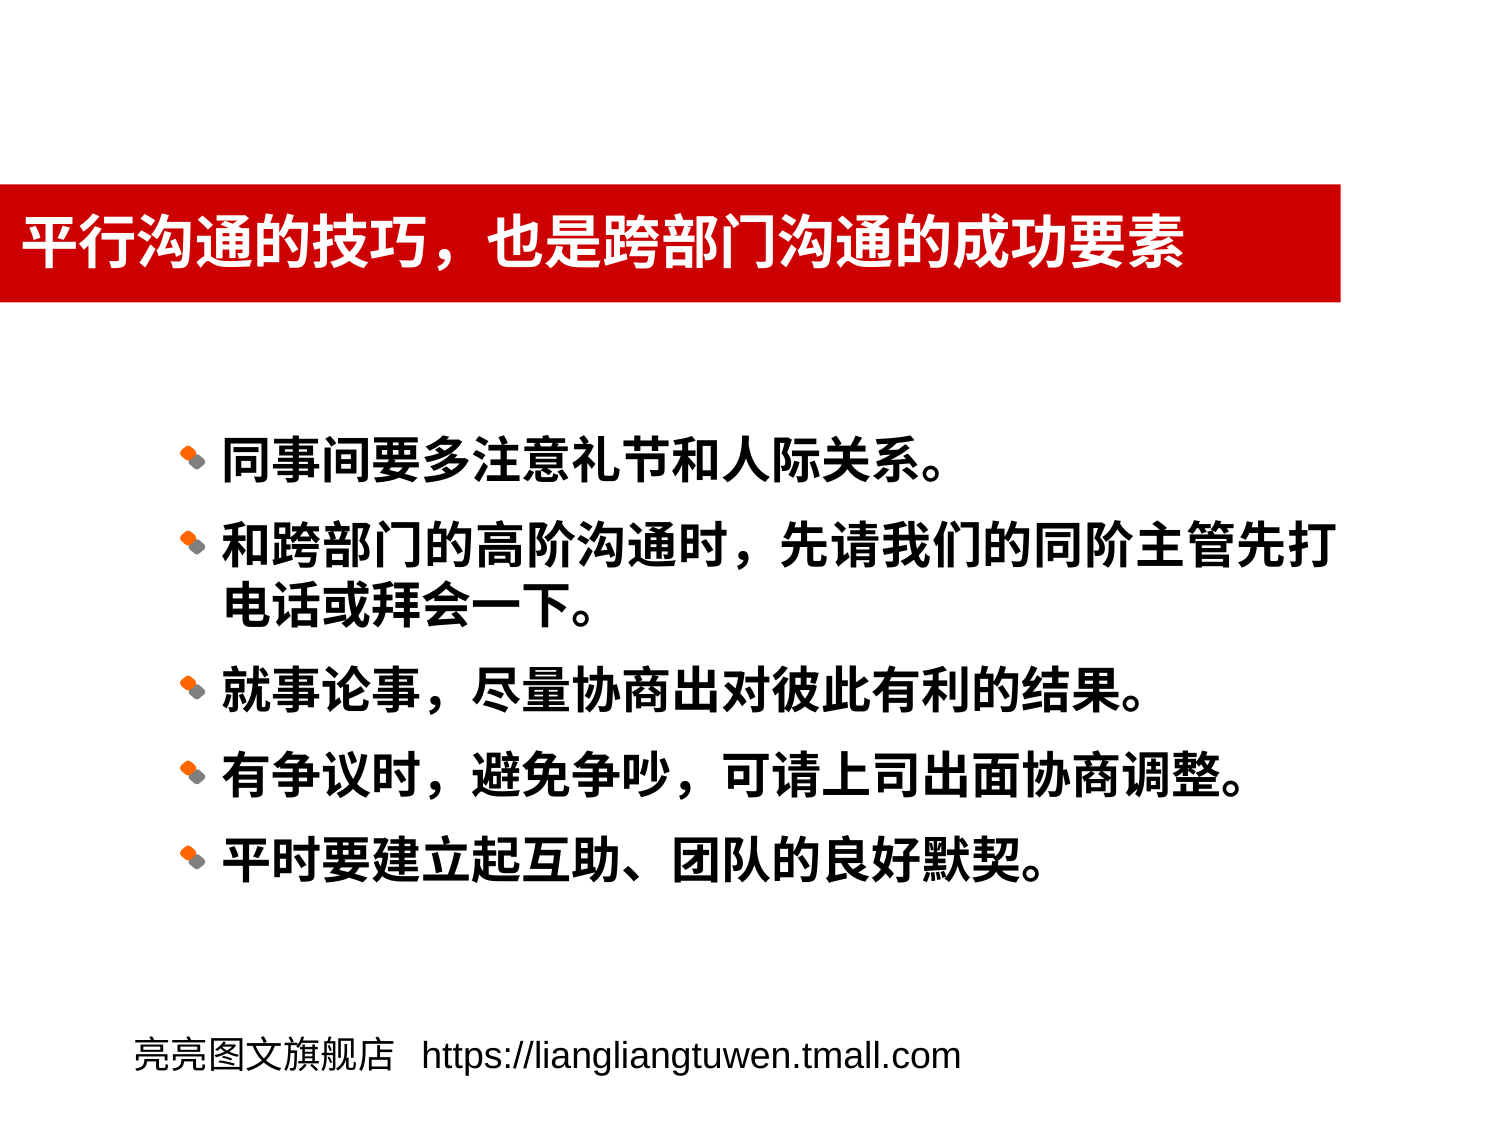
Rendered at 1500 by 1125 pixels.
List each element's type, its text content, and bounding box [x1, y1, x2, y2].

text_box [1329, 184, 1341, 303]
text_box 同事间要多注意礼节和人际关系。 和跨部门的高阶沟通时，先请我们的同阶主管先打电话或拜会一下。 就事论事，尽量协商出对彼此有利的结果。 有争议时，避免争吵，可请上司出面协商调整。 平时要建立起互助、团队的良好默契。 [159, 420, 1353, 896]
text_box 亮亮图文旗舰店 https://liangliangtuwen.tmall.com [118, 1023, 1329, 1084]
text_box [0, 184, 5, 303]
text_box 平行沟通的技巧，也是跨部门沟通的成功要素 [5, 177, 1329, 303]
